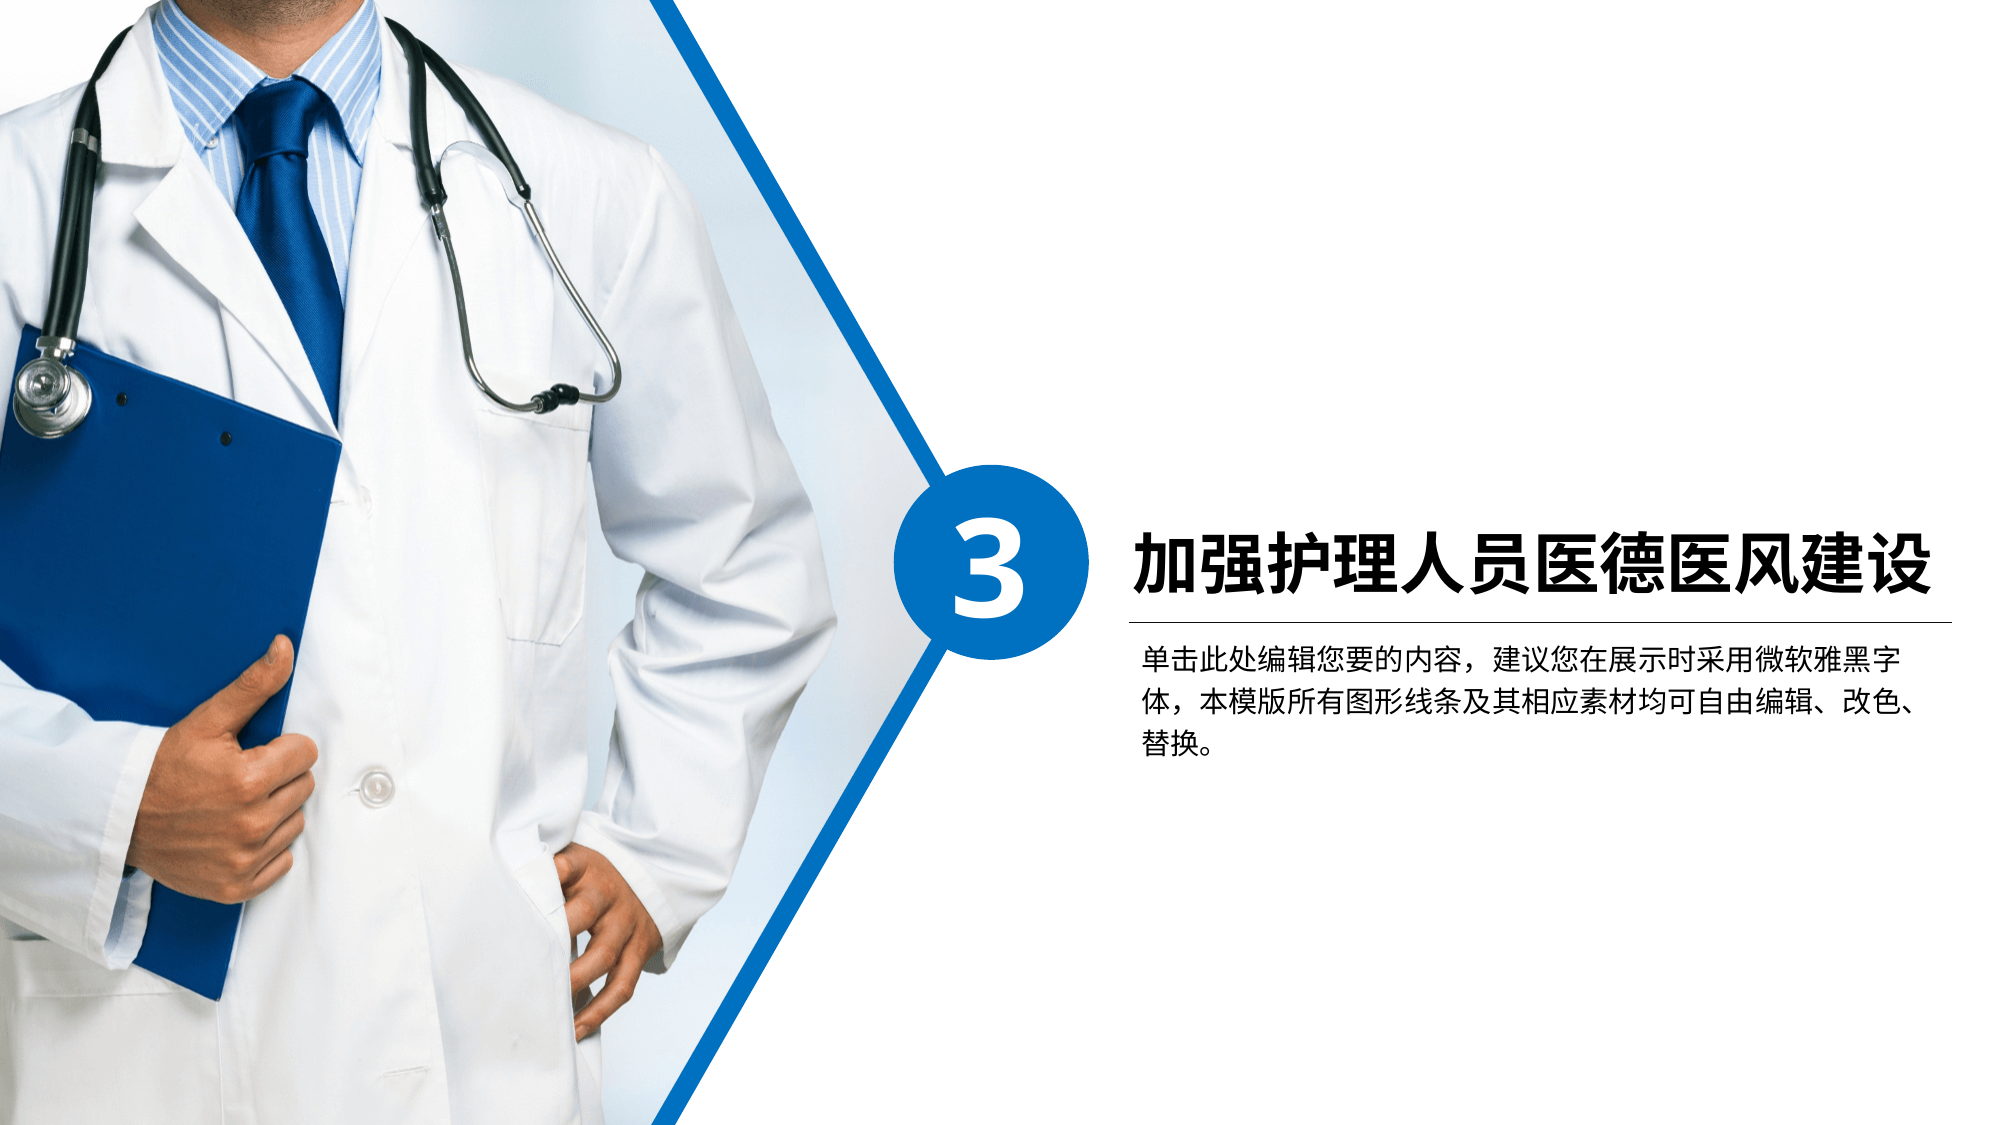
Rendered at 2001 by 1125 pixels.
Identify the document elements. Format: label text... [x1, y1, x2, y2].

text_box 加强护理人员医德医风建设 [1117, 514, 1949, 609]
text_box [979, 653, 1028, 660]
text_box [1066, 499, 1089, 625]
text_box 3 [979, 472, 1066, 653]
text_box 单击此处编辑您要的内容，建议您在展示时采用微软雅黑字体，本模版所有图形线条及其相应素材均可自由编辑、改色、替换。 [1141, 634, 1905, 761]
picture [0, 0, 976, 1125]
text_box [979, 464, 1029, 472]
